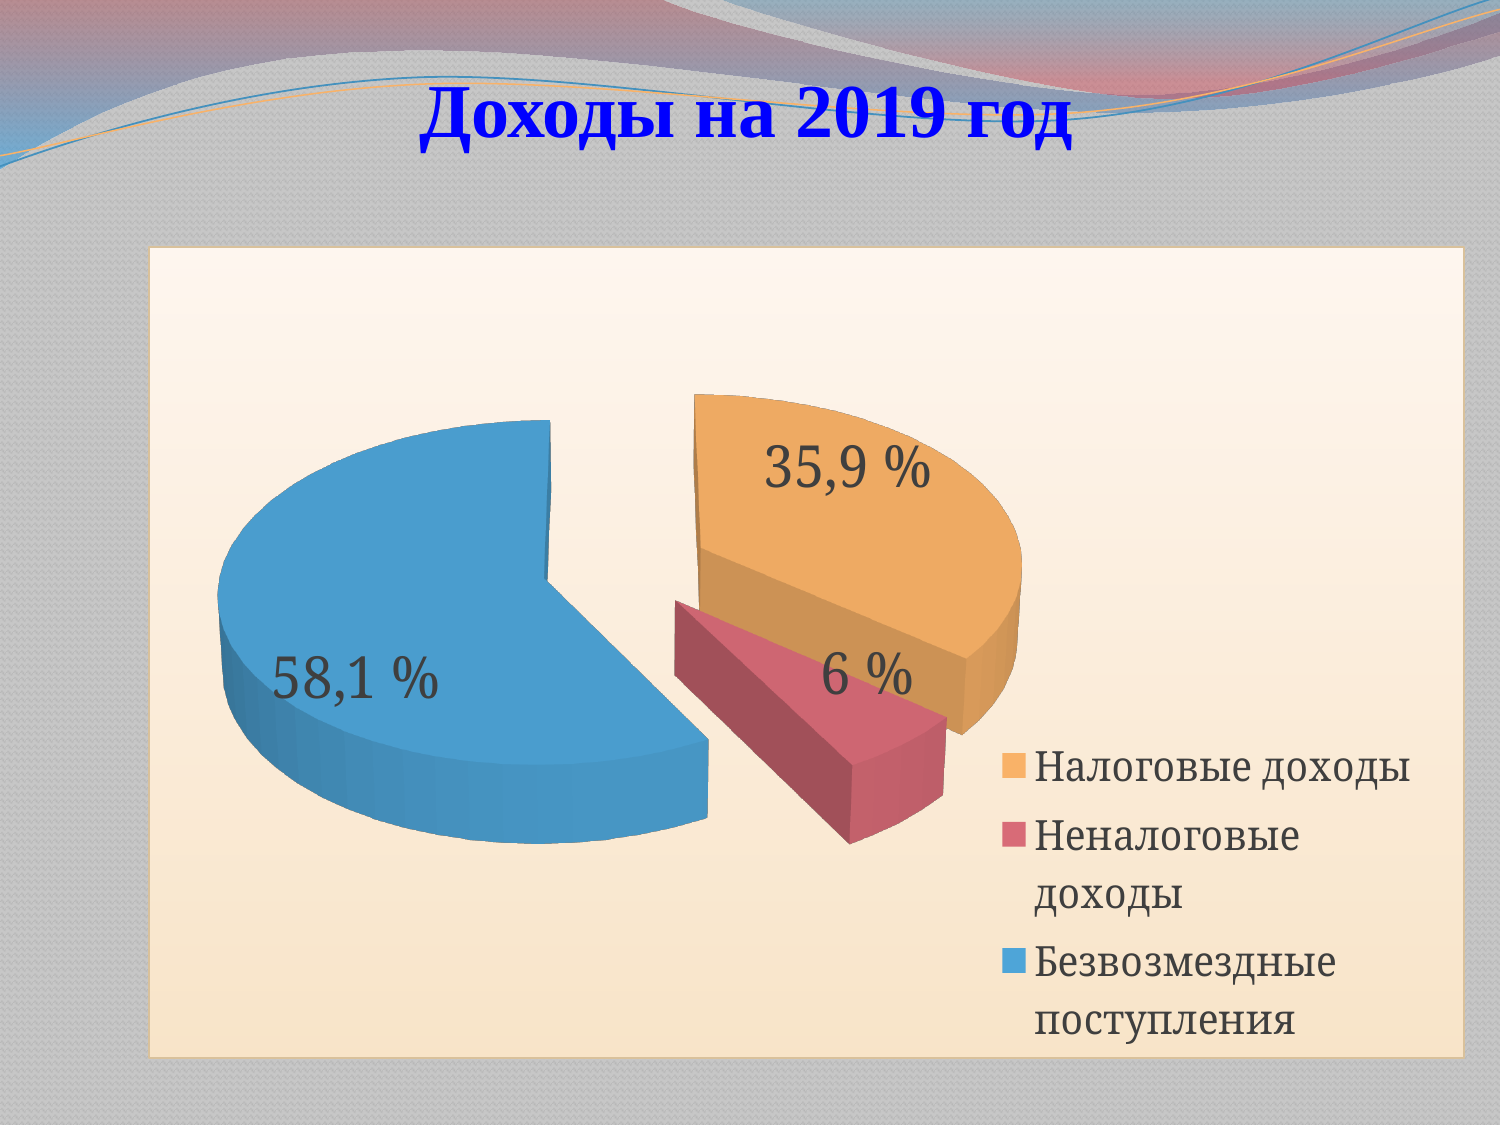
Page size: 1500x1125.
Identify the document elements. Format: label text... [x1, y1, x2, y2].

chart [58, 245, 1466, 1060]
title Доходы на 2019 год [75, 52, 1418, 153]
